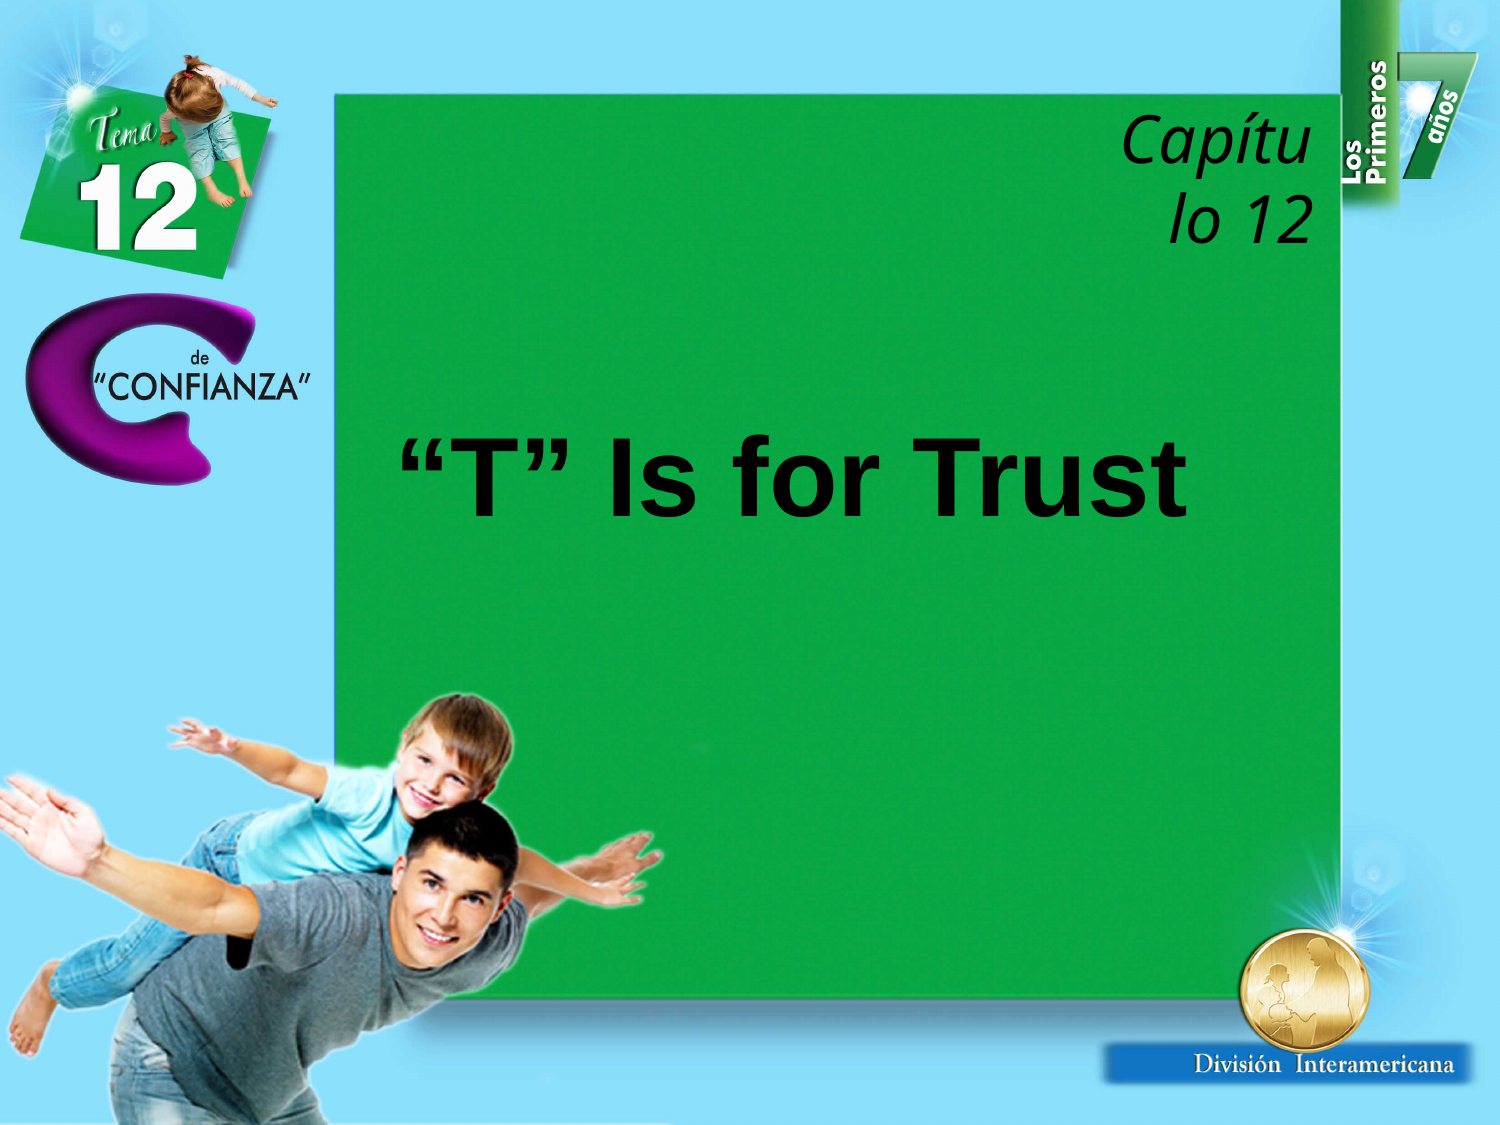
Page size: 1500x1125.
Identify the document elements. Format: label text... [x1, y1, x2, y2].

text_box “T” Is for Trust [265, 397, 1317, 547]
text_box Capítulo 12 [1104, 89, 1329, 265]
picture [0, 0, 1500, 1125]
